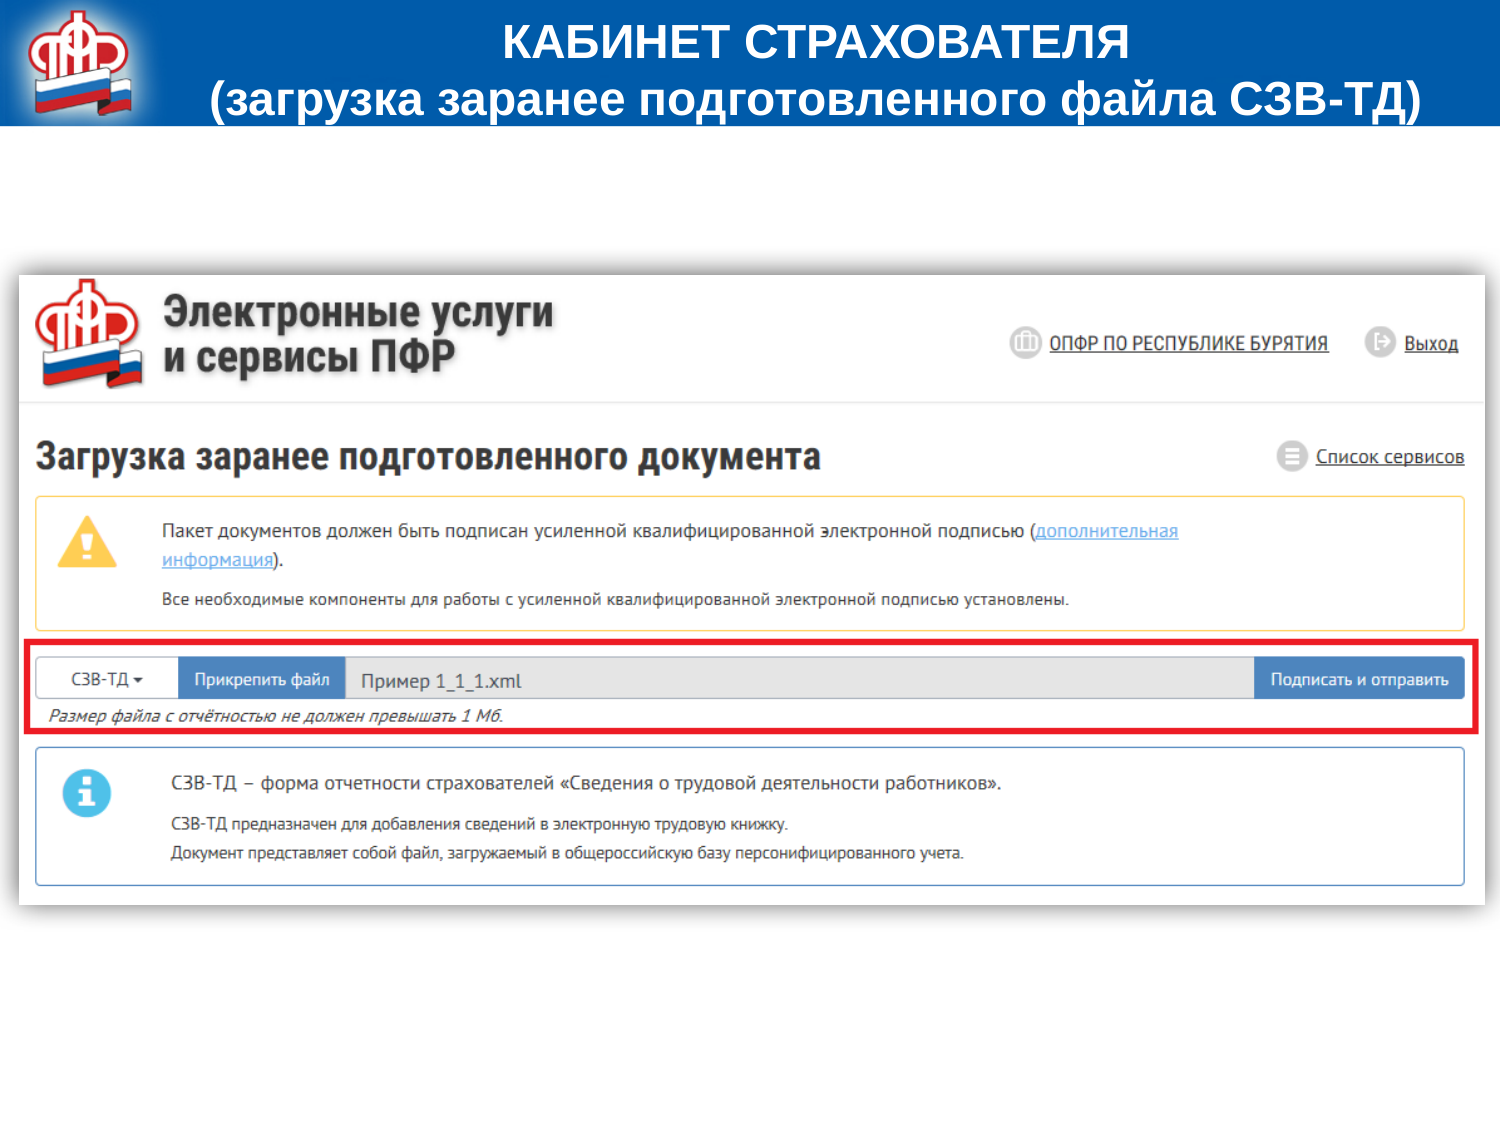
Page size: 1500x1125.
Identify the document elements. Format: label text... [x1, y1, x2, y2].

picture [0, 0, 1500, 1125]
text_box КАБИНЕТ СТРАХОВАТЕЛЯ (загрузка заранее подготовленного файла СЗВ-ТД) [122, 3, 1500, 191]
